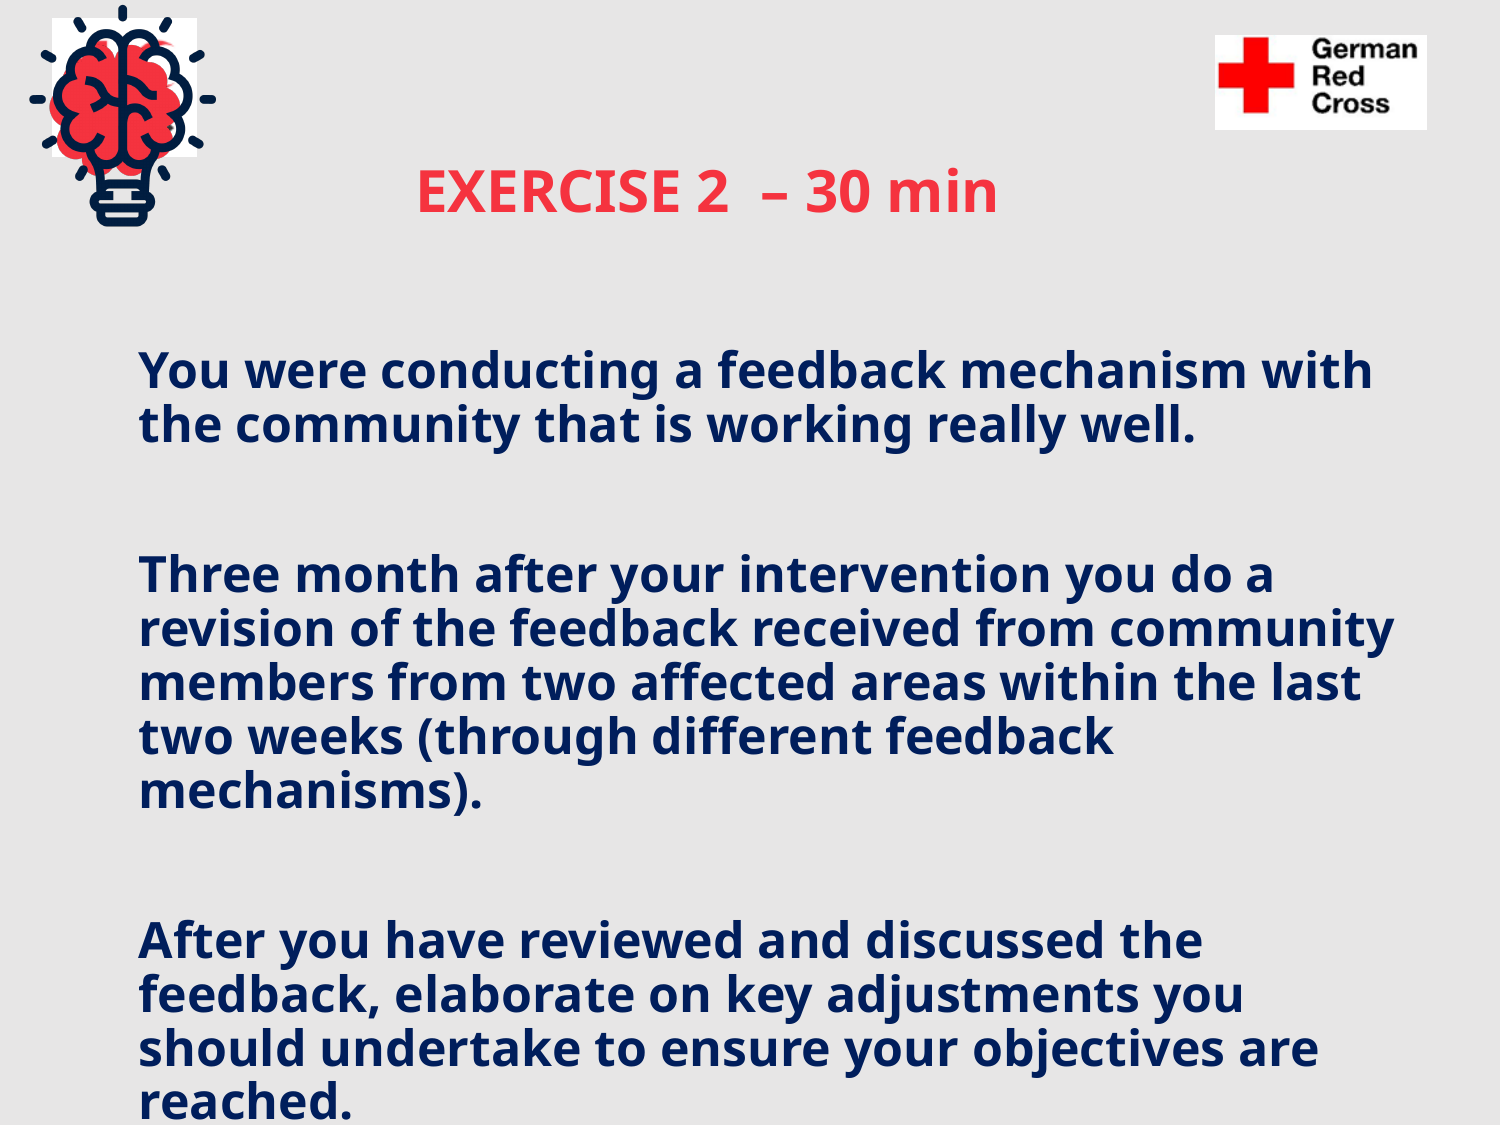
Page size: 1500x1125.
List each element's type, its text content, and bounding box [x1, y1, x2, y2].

text_box You were conducting a feedback mechanism with the community that is working really well. Three month after your intervention you do a revision of the feedback received from community members from two affected areas within the last two weeks (through different feedback mechanisms). After you have reviewed and discussed the feedback, elaborate on key adjustments you should undertake to ensure your objectives are reached. [124, 338, 1427, 1012]
picture [0, 0, 264, 257]
picture [1214, 34, 1427, 130]
text_box EXERCISE 2 – 30 min [400, 155, 1115, 252]
